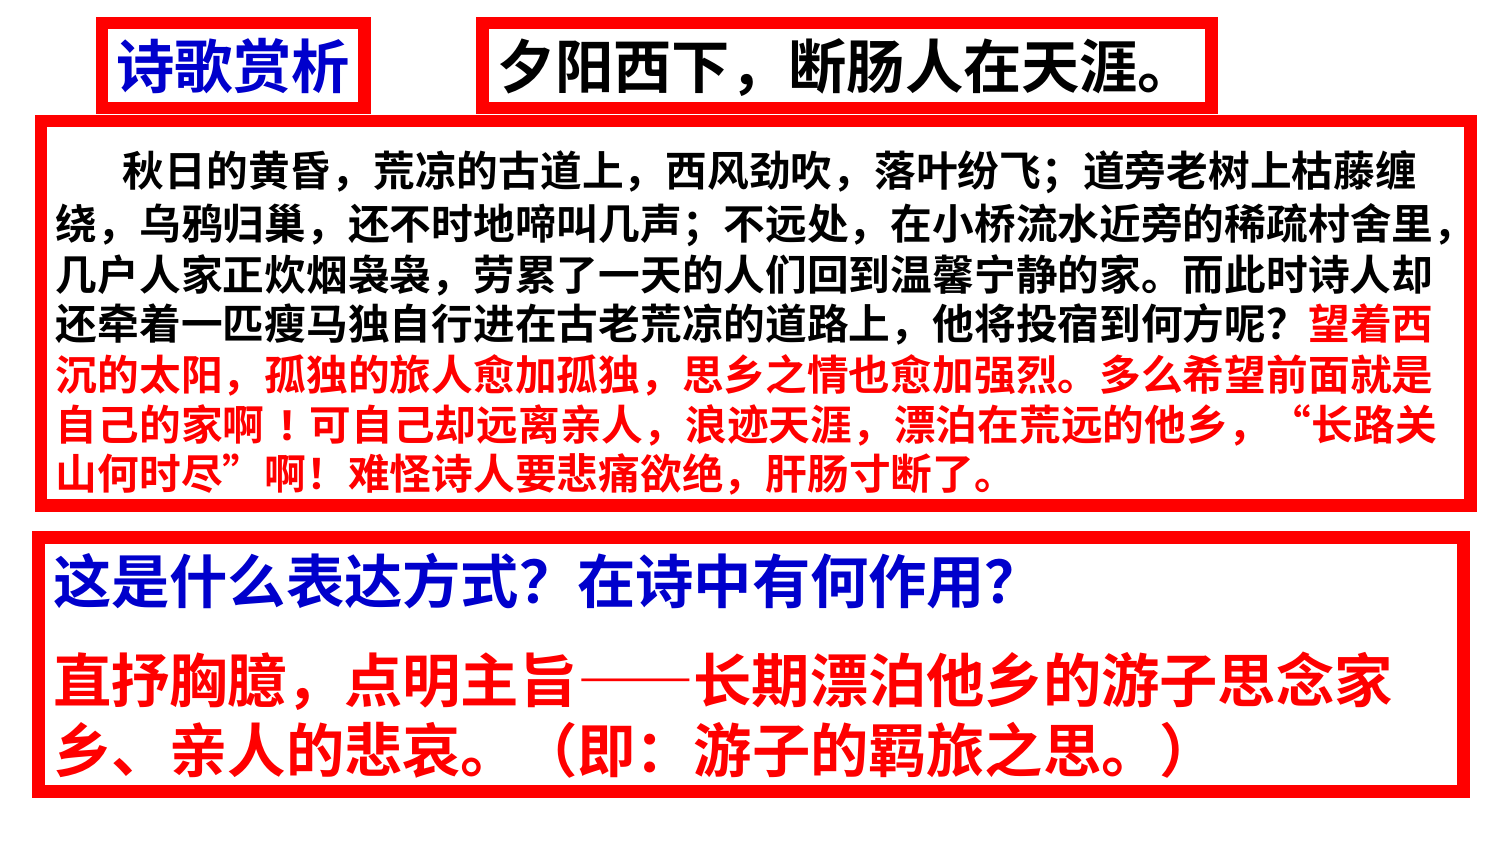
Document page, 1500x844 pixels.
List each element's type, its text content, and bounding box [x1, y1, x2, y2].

text_box 秋日的黄昏，荒凉的古道上，西风劲吹，落叶纷飞；道旁老树上枯藤缠绕，乌鸦归巢，还不时地啼叫几声；不远处，在小桥流水近旁的稀疏村舍里，几户人家正炊烟袅袅，劳累了一天的人们回到温馨宁静的家。而此时诗人却还牵着一匹瘦马独自行进在古老荒凉的道路上，他将投宿到何方呢？望着西沉的太阳，孤独的旅人愈加孤独，思乡之情也愈加强烈。多么希望前面就是自己的家啊!可自己却远离亲人，浪迹天涯，漂泊在荒远的他乡，“长路关山何时尽”啊！难怪诗人要悲痛欲绝，肝肠寸断了。 [41, 120, 1471, 506]
text_box 诗歌赏析 [101, 23, 365, 108]
text_box 这是什么表达方式？在诗中有何作用？ 直抒胸臆，点明主旨——长期漂泊他乡的游子思念家乡、亲人的悲哀。（即：游子的羁旅之思。） [38, 537, 1464, 792]
text_box 夕阳西下，断肠人在天涯。 [482, 23, 1212, 108]
